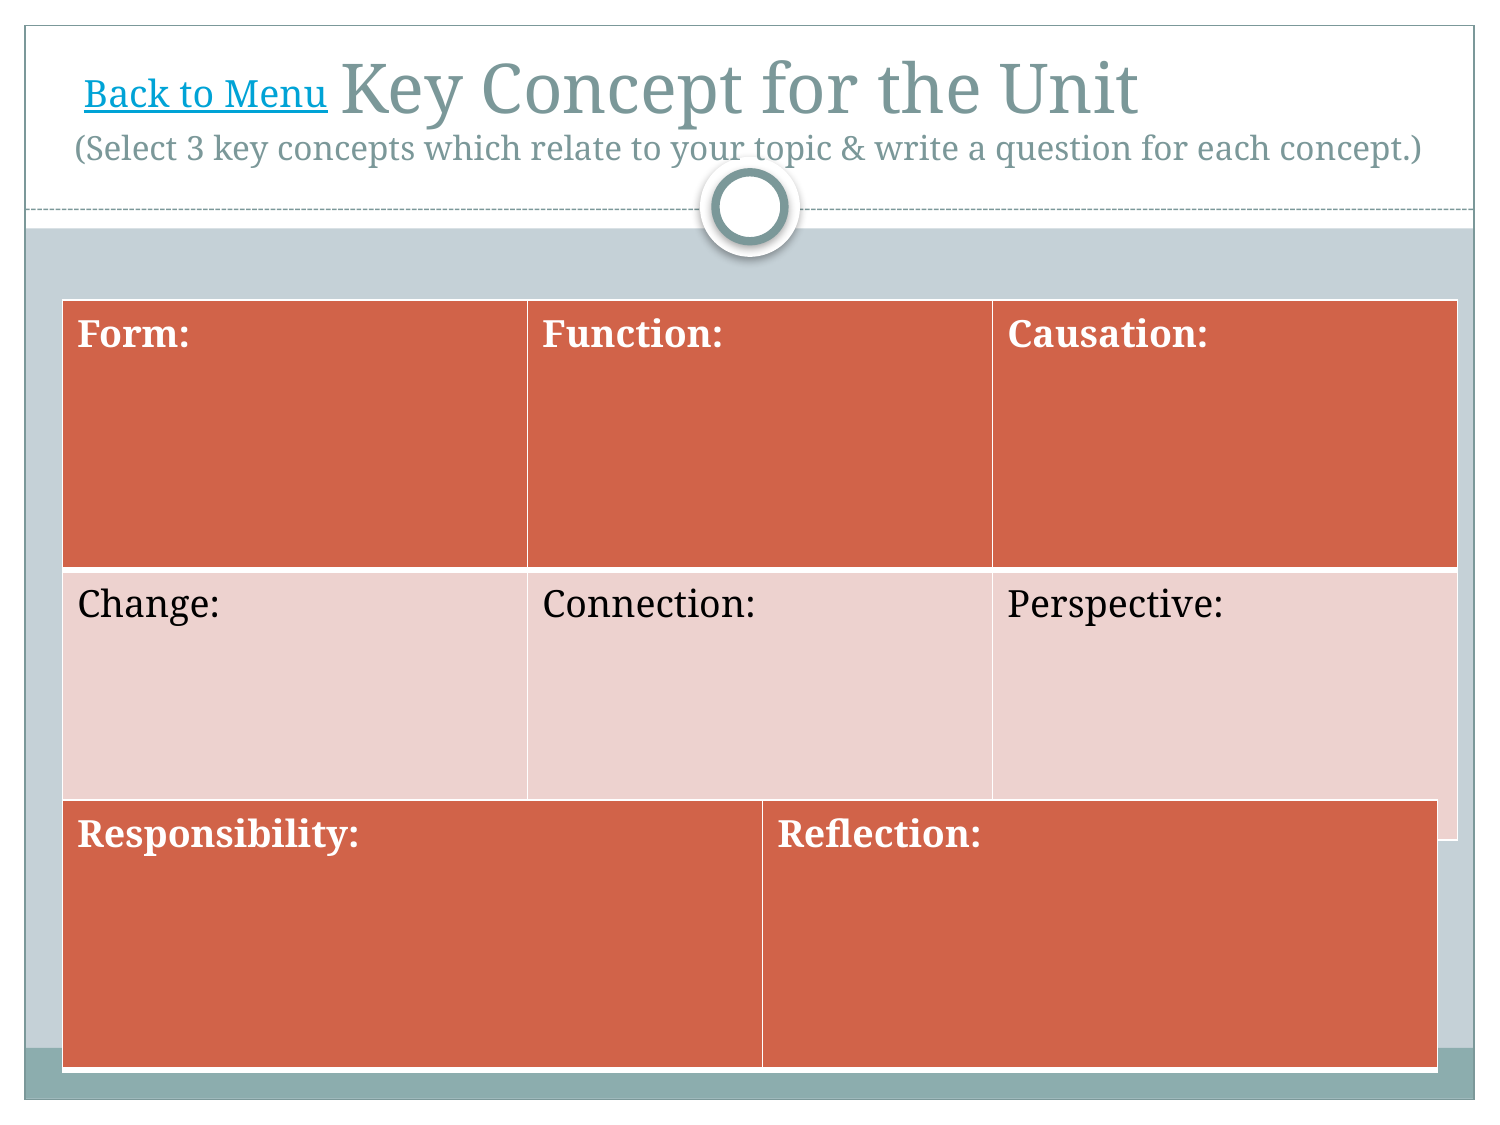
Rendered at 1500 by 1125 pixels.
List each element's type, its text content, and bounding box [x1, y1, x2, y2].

table_cell Connection: [528, 573, 992, 799]
text_box Back to Menu [69, 62, 343, 129]
title Key Concept for the Unit (Select 3 key concepts which relate to your topic & write a question for each concept.) [49, 37, 1450, 175]
table_header Reflection: [763, 801, 1437, 1067]
table_header Function: [528, 301, 992, 567]
table_header Causation: [993, 301, 1457, 567]
table_header Form: [63, 301, 527, 567]
table_cell Change: [63, 573, 527, 799]
table_header Responsibility: [63, 801, 762, 1067]
table_cell Perspective: [993, 573, 1457, 839]
